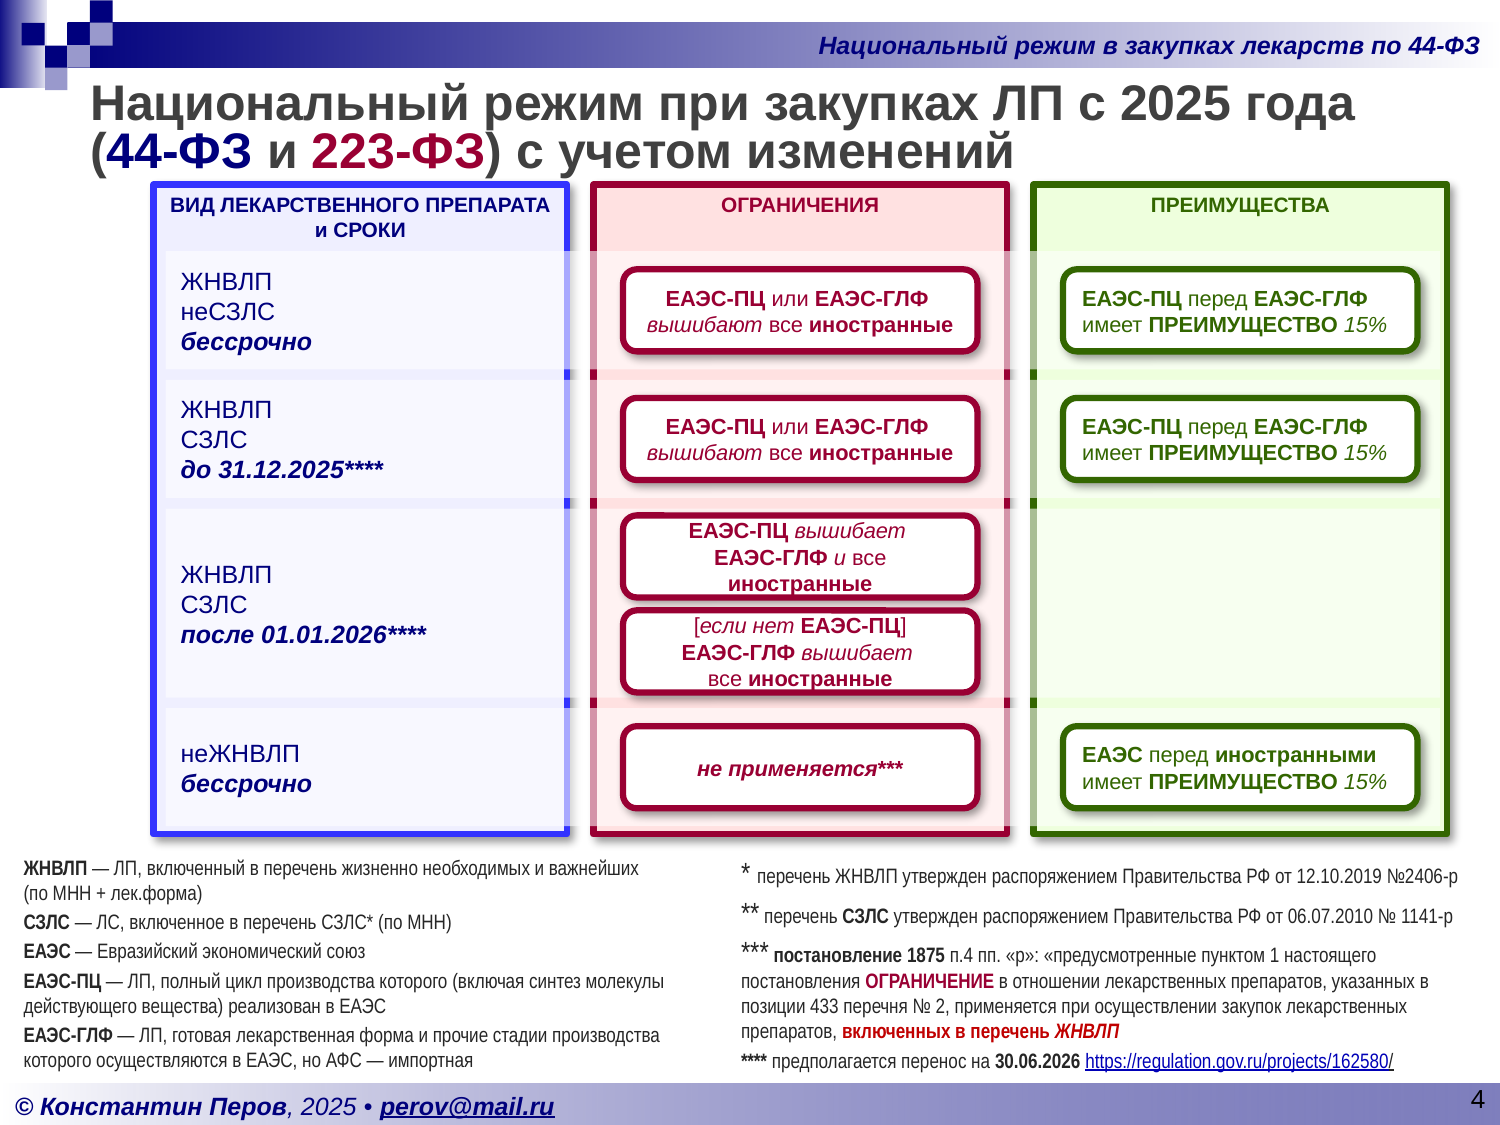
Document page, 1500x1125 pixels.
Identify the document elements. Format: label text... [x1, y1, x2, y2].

text_box ВИД ЛЕКАРСТВЕННОГО ПРЕПАРАТА и СРОКИ [153, 184, 567, 835]
text_box * перечень ЖНВЛП утвержден распоряжением Правительства РФ от 12.10.2019 №2406-р ** перечень СЗЛС утвержден распоряжением Правительства РФ от 06.07.2010 № 1141-р *** постановление 1875 п.4 пп. «р»: «предусмотренные пунктом 1 настоящего постановления ОГРАНИЧЕНИЕ в отношении лекарственных препаратов, указанных в позиции 433 перечня № 2, применяется при осуществлении закупок лекарственных препаратов, включенных в перечень ЖНВЛП **** предполагается перенос на 30.06.2026 https://regulation.gov.ru/projects/162580/ [726, 847, 1489, 1080]
text_box ЕАЭС-ПЦ вышибает ЕАЭС-ГЛФ и все иностранные [622, 515, 978, 598]
text_box ОГРАНИЧЕНИЯ [593, 698, 1007, 708]
text_box ЕАЭС-ПЦ перед ЕАЭС-ГЛФ имеет ПРЕИМУЩЕСТВО 15% [1062, 397, 1418, 480]
text_box неЖНВЛП бессрочно [165, 708, 1440, 827]
text_box ОГРАНИЧЕНИЯ [593, 370, 1007, 379]
text_box ЖНВЛП СЗЛС до 31.12.2025**** [165, 379, 1440, 498]
title Национальный режим при закупках ЛП с 2025 года (44-ФЗ и 223-ФЗ) с учетом изменений [75, 75, 1425, 185]
text_box ЕАЭС перед иностранными имеет ПРЕИМУЩЕСТВО 15% [1062, 726, 1418, 809]
text_box ОГРАНИЧЕНИЯ [593, 184, 1007, 251]
text_box ЖНВЛП неСЗЛС бессрочно [165, 251, 1440, 370]
text_box ОГРАНИЧЕНИЯ [593, 827, 1007, 835]
text_box ОГРАНИЧЕНИЯ [593, 498, 1007, 508]
slide_number 4 [1399, 1082, 1500, 1125]
text_box [если нет ЕАЭС-ПЦ] ЕАЭС-ГЛФ вышибает все иностранные [622, 610, 978, 693]
text_box ЕАЭС-ПЦ или ЕАЭС-ГЛФ вышибают все иностранные [622, 269, 978, 352]
text_box не применяется*** [622, 726, 978, 809]
text_box ЖНВЛП — ЛП, включенный в перечень жизненно необходимых и важнейших (по МНН + лек.форма) СЗЛС — ЛС, включенное в перечень СЗЛС* (по МНН) ЕАЭС — Евразийский экономический союз ЕАЭС-ПЦ — ЛП, полный цикл производства которого (включая синтез молекулы действующего вещества) реализован в ЕАЭС ЕАЭС-ГЛФ — ЛП, готовая лекарственная форма и прочие стадии производства которого осуществляются в ЕАЭС, но АФС — импортная [8, 847, 691, 1079]
text_box ЕАЭС-ПЦ перед ЕАЭС-ГЛФ имеет ПРЕИМУЩЕСТВО 15% [1062, 269, 1418, 352]
text_box ЕАЭС-ПЦ или ЕАЭС-ГЛФ вышибают все иностранные [622, 397, 978, 480]
text_box ПРЕИМУЩЕСТВА [1033, 184, 1447, 835]
text_box ЖНВЛП СЗЛС после 01.01.2026**** [165, 508, 1440, 698]
